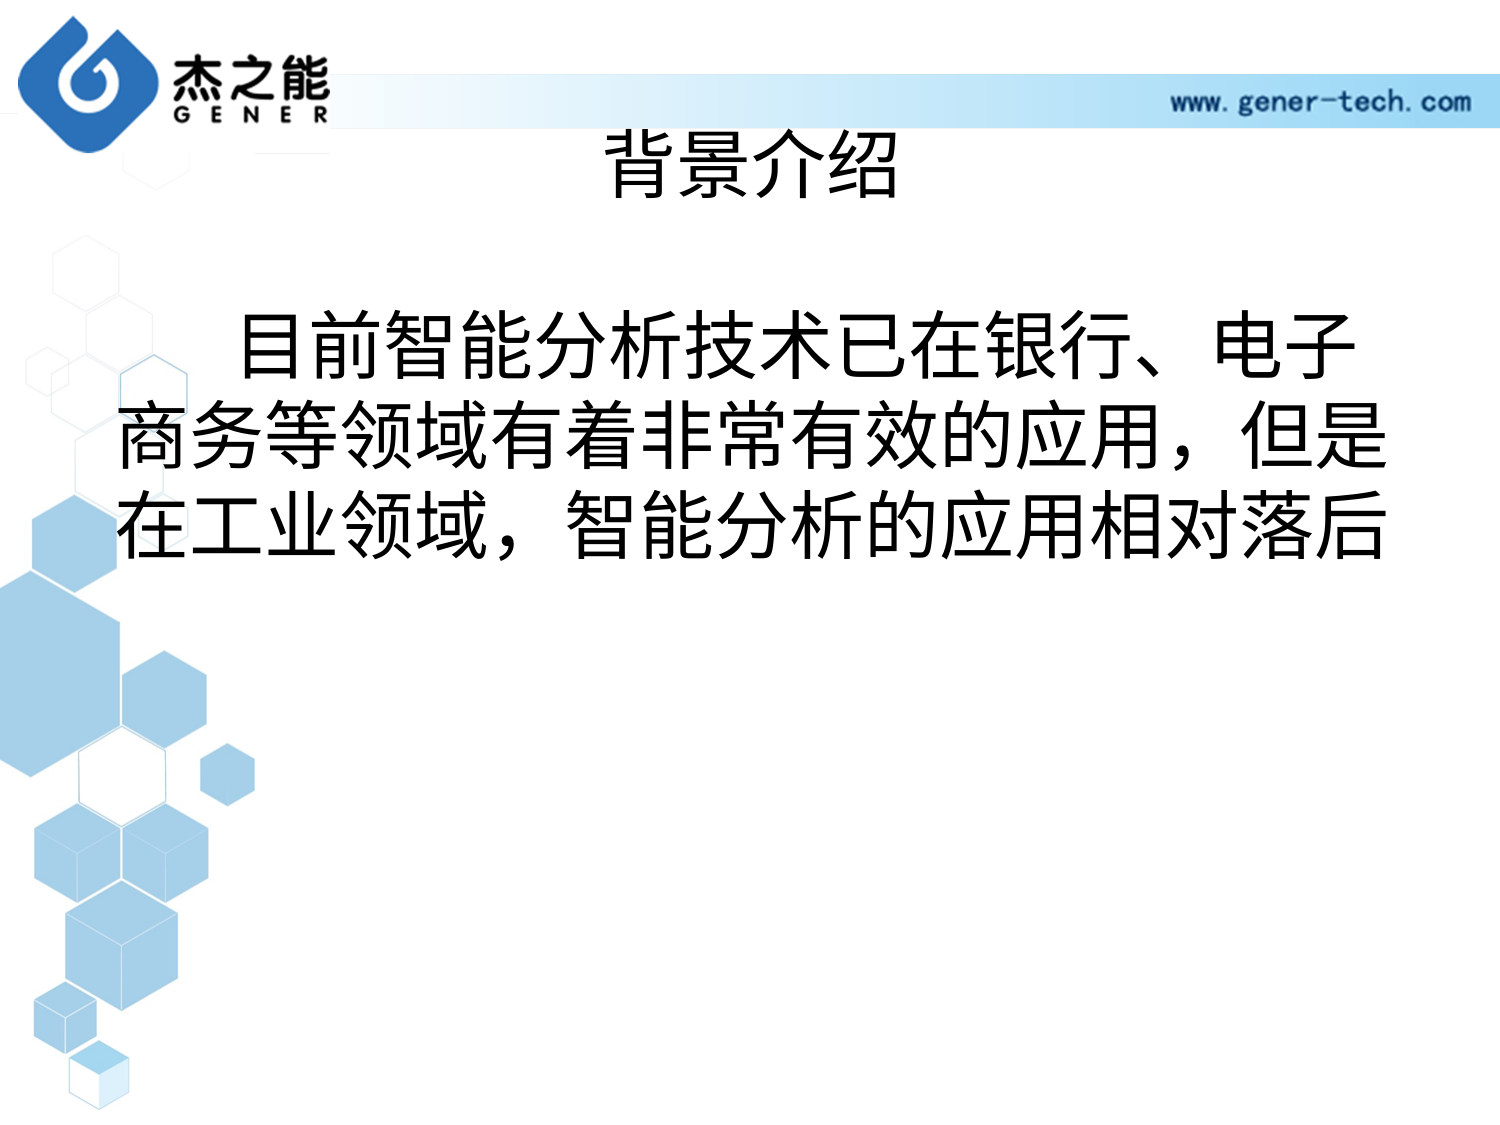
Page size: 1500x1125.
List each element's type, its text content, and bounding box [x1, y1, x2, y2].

picture [0, 15, 1500, 1110]
text_box 目前智能分析技术已在银行、电子商务等领域有着非常有效的应用，但是在工业领域，智能分析的应用相对落后 [100, 290, 1447, 740]
text_box 背景介绍 [76, 110, 1427, 232]
